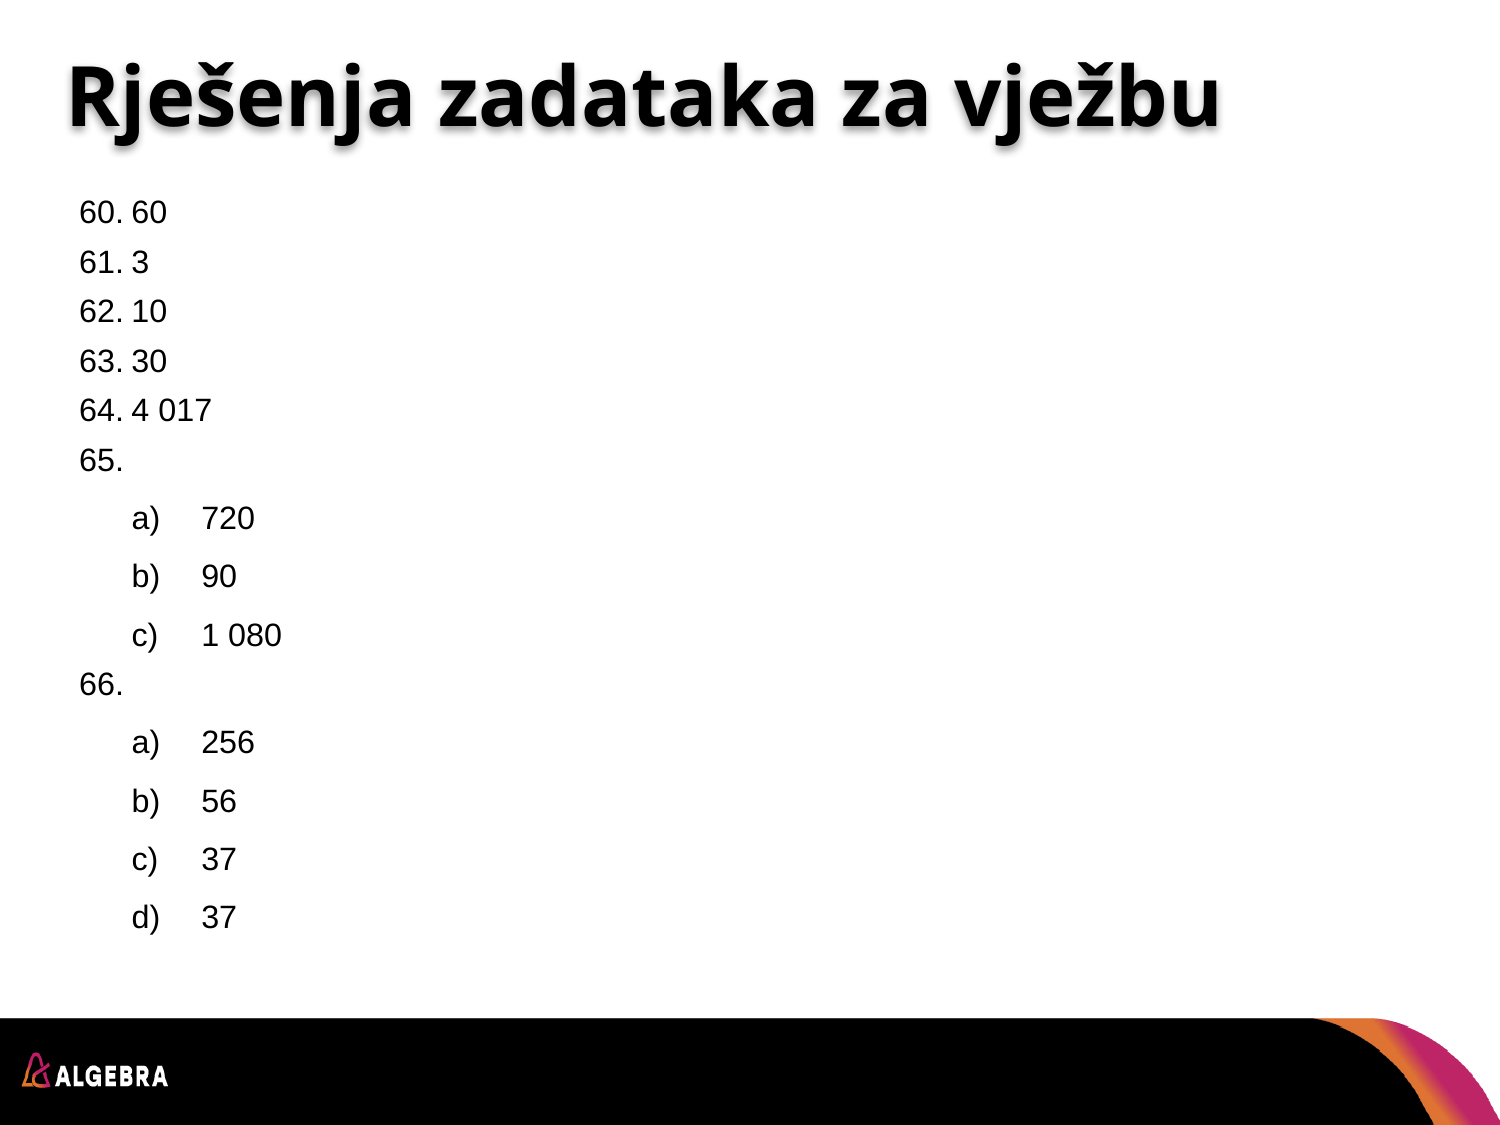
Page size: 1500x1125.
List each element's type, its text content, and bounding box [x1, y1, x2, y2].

title Rješenja zadataka za vježbu [65, 32, 1432, 153]
list 60 3 10 30 4 017 720 90 1 080 256 56 37 37 [64, 184, 1435, 947]
picture [0, 0, 1500, 1125]
